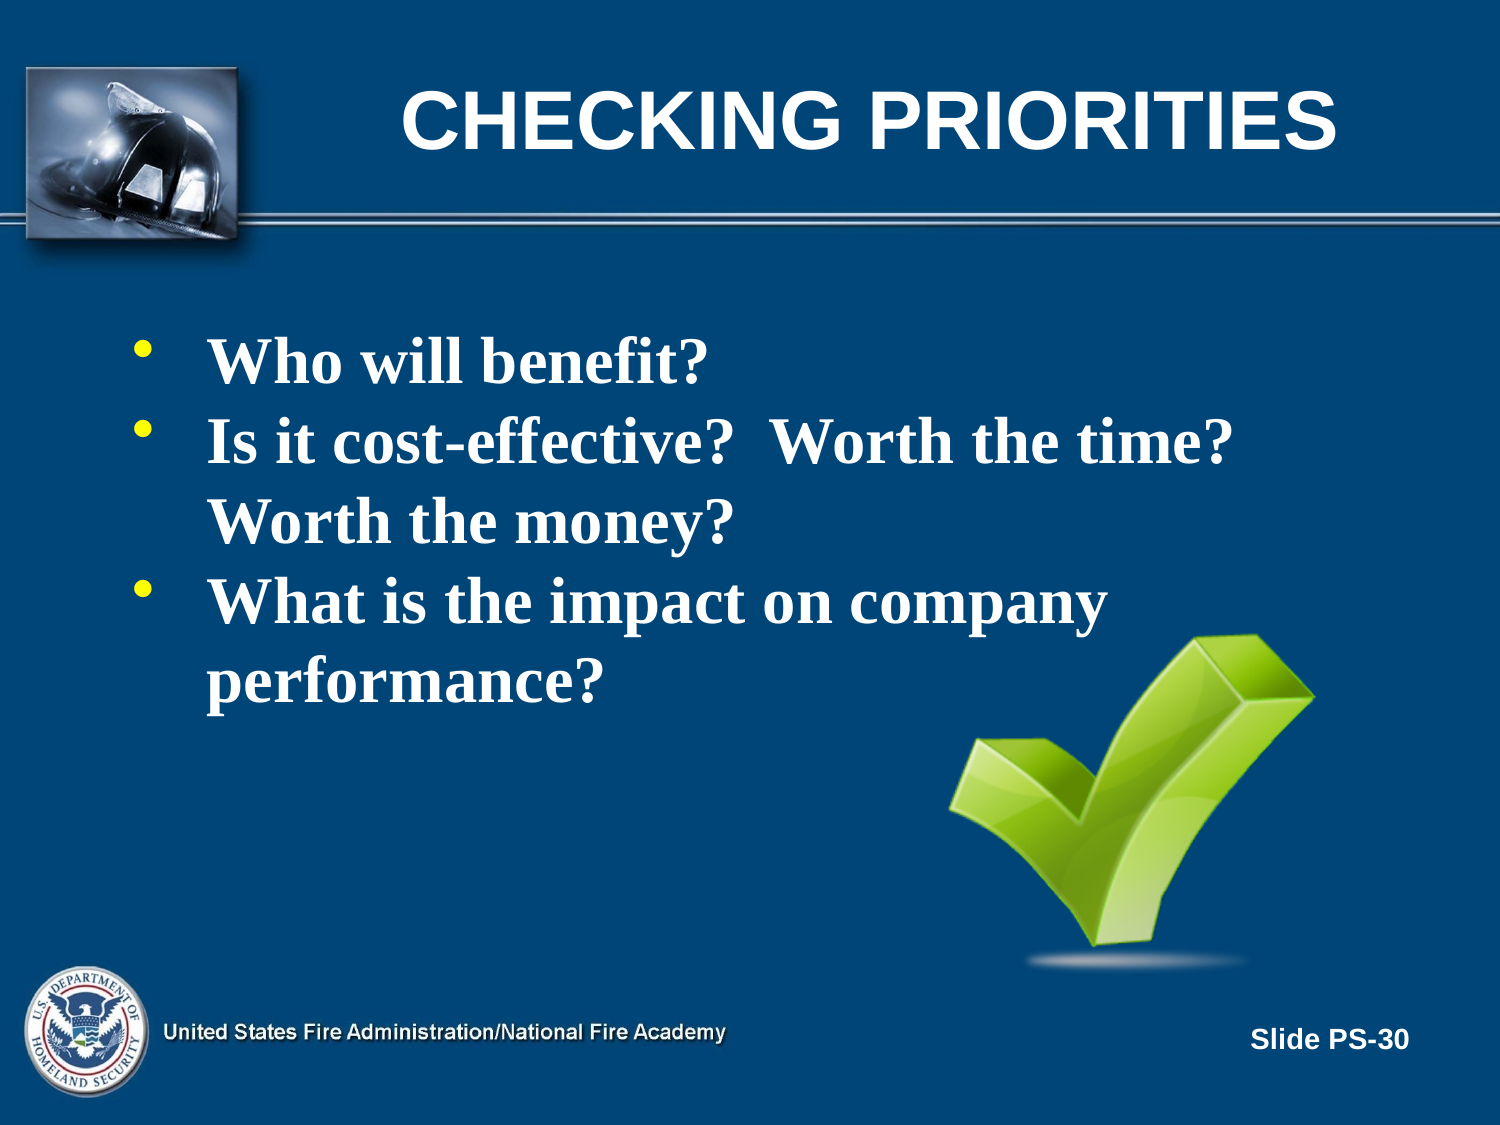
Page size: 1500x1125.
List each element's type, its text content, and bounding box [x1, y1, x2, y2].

picture [0, 0, 1500, 1125]
title CHECKING PRIORITIES [315, 22, 1426, 211]
slide_number Slide PS-30 [1074, 1012, 1426, 1091]
text_box Who will benefit? Is it cost-effective? Worth the time? Worth the money? What is the impact on company performance? [117, 309, 1418, 947]
